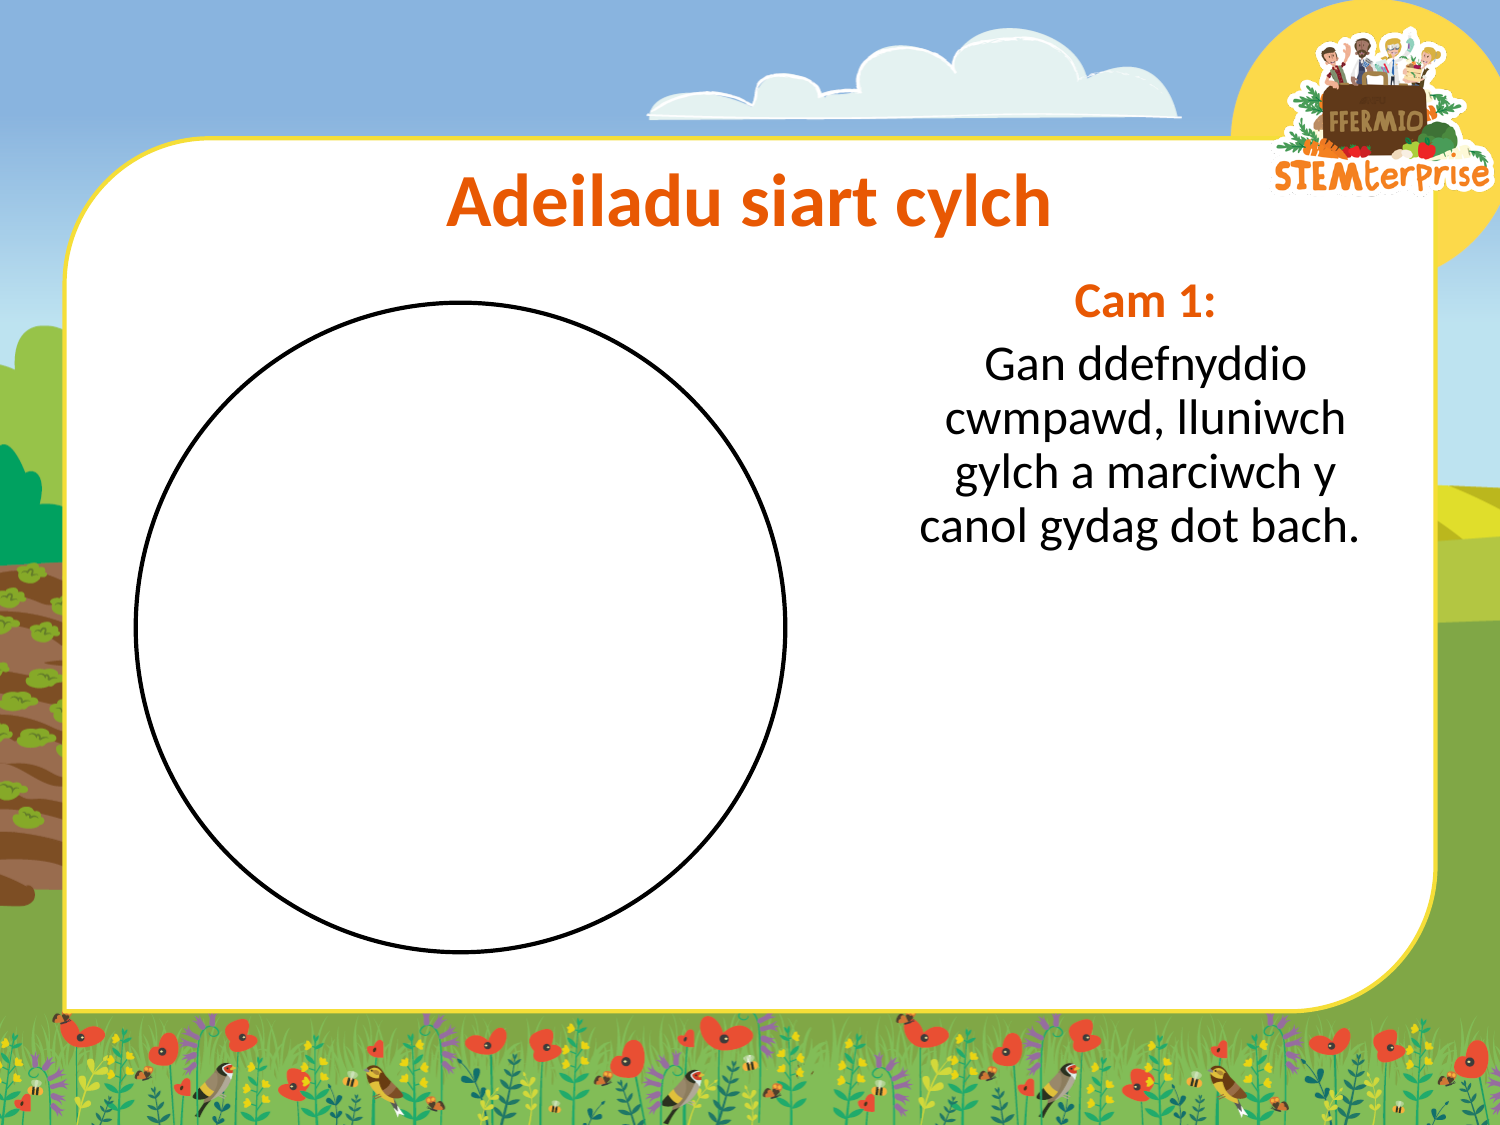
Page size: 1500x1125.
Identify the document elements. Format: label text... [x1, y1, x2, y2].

picture [0, 0, 1500, 1125]
list Cam 1: Gan ddefnyddio cwmpawd, lluniwch gylch a marciwch y canol gydag dot bach. [903, 267, 1388, 965]
title Adeiladu siart cylch [218, 137, 1282, 256]
text_box [133, 300, 788, 955]
